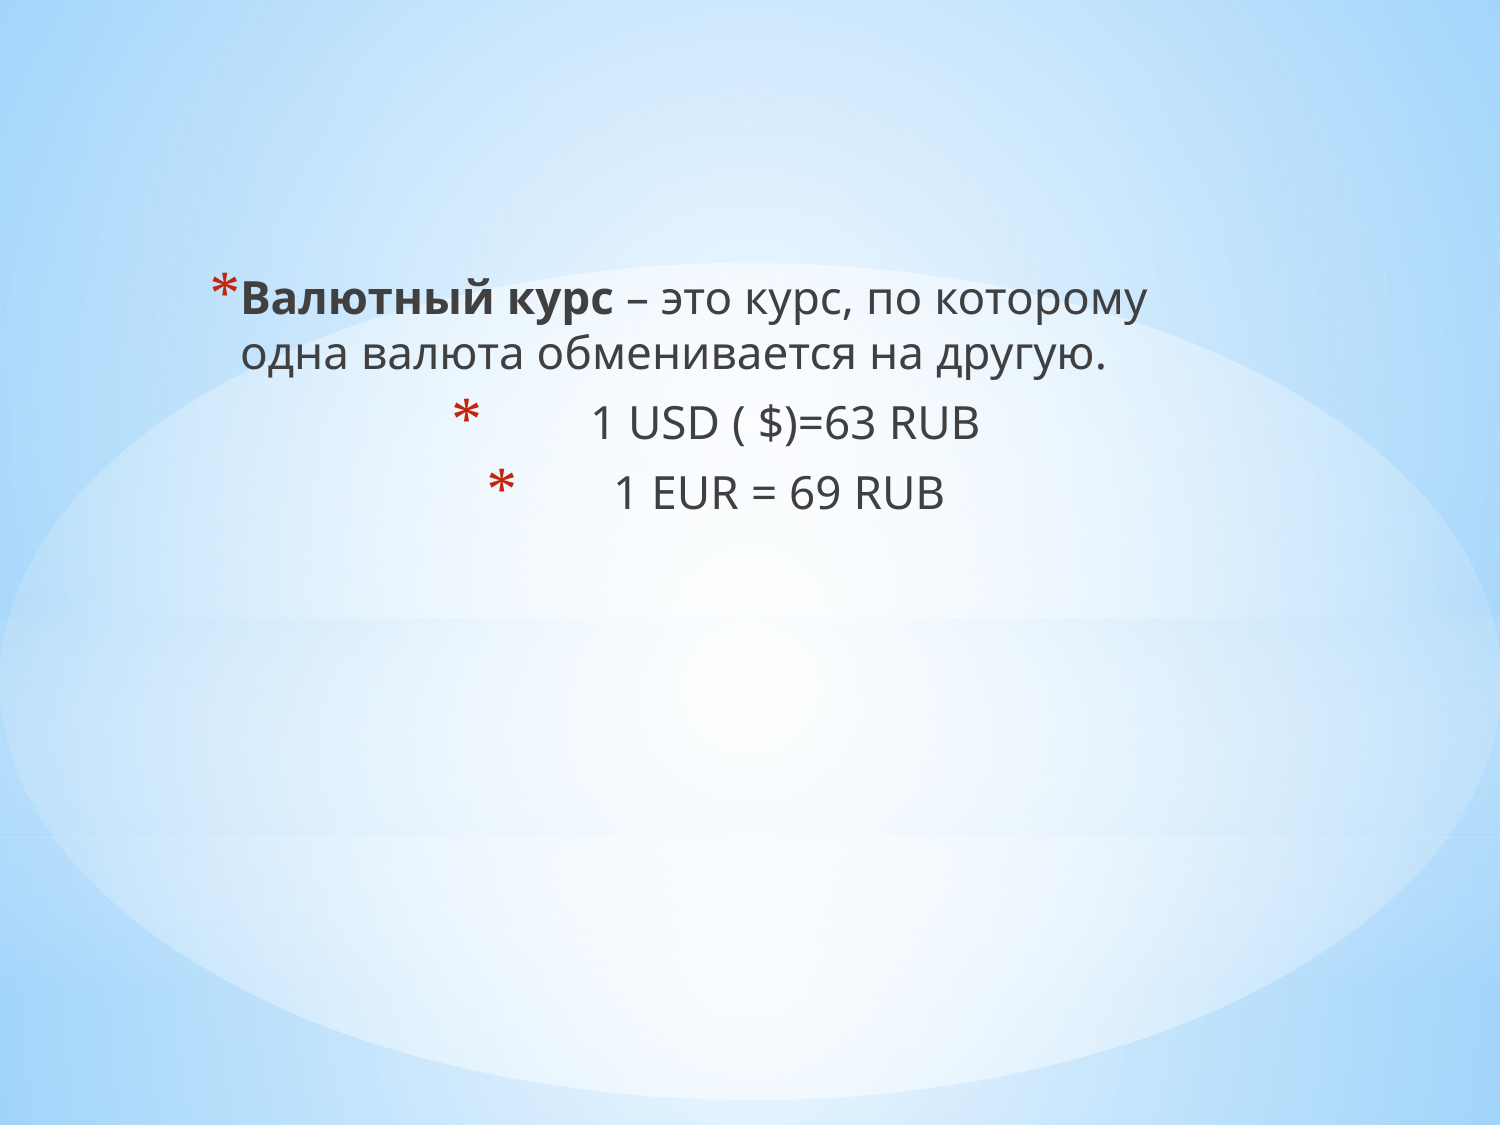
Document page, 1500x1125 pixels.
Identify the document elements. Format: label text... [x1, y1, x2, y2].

list Валютный курс – это курс, по которому одна валюта обменивается на другую. 1 USD ( $)=63 RUB 1 EUR = 69 RUB [187, 120, 1238, 690]
